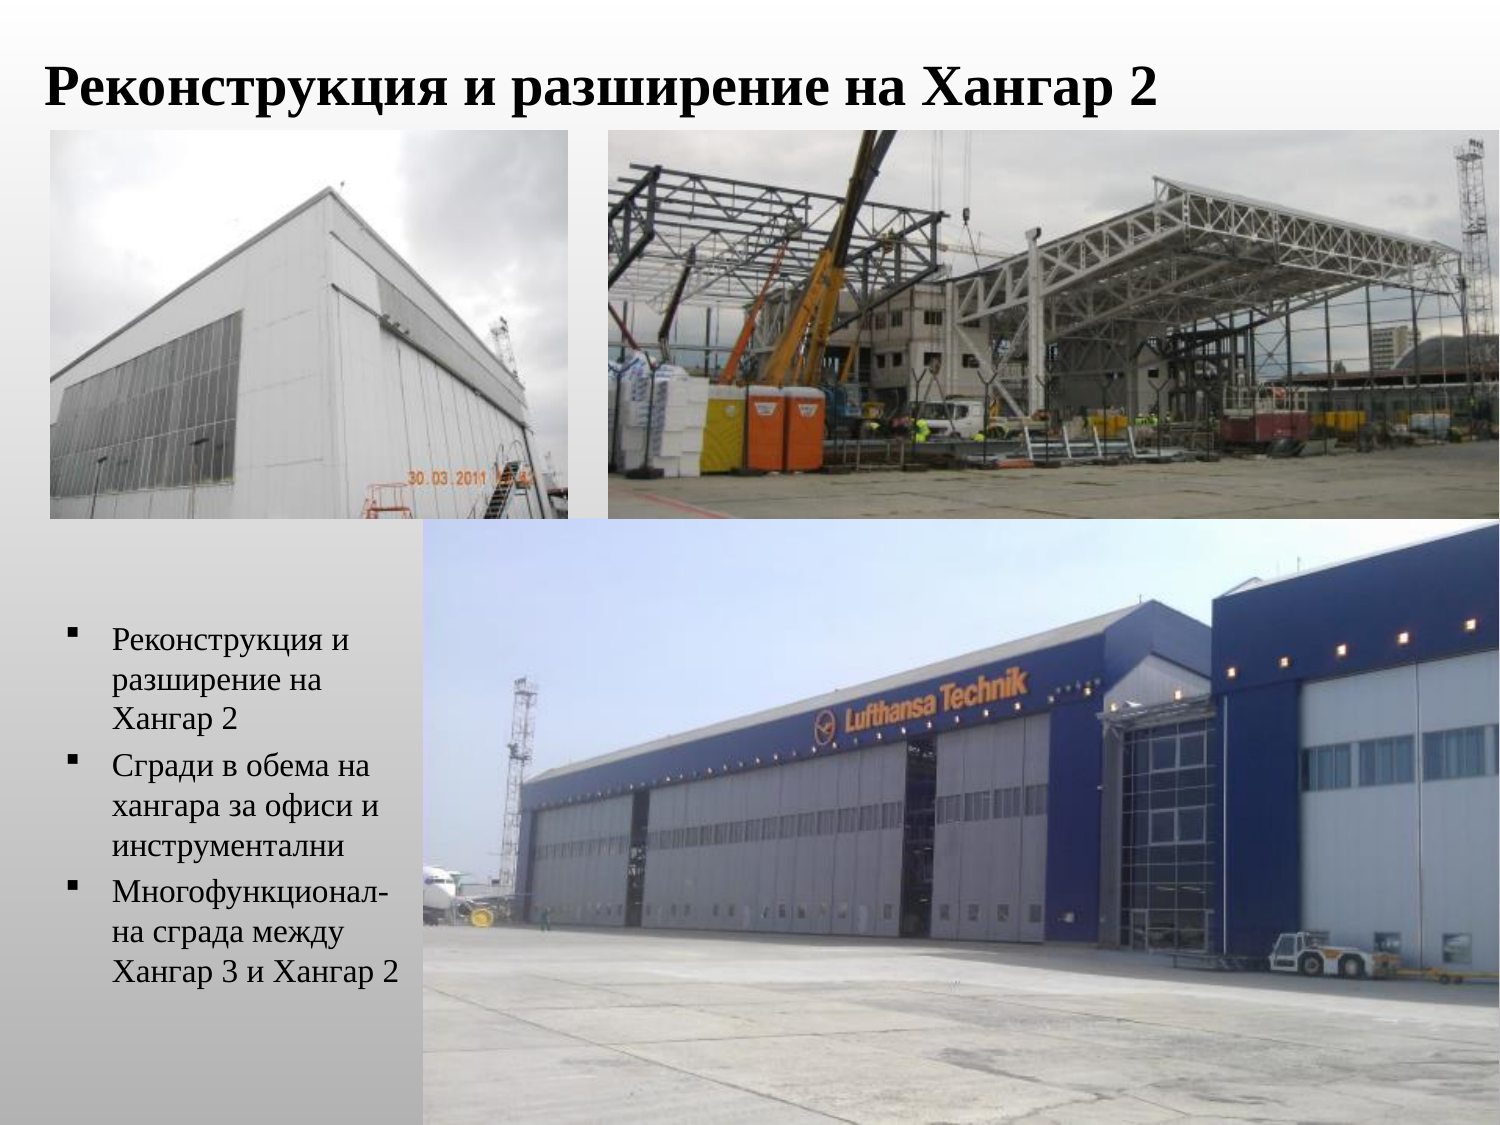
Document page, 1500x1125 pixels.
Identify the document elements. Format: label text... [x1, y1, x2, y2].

text_box Реконструкция и разширение на Хангар 2 Сгради в обема на хангара за офиси и инструментални Многофункционал-на сграда между Хангар 3 и Хангар 2 [50, 609, 416, 1035]
picture [49, 130, 1499, 1125]
text_box Реконструкция и разширение на Хангар 2 [29, 37, 1375, 125]
